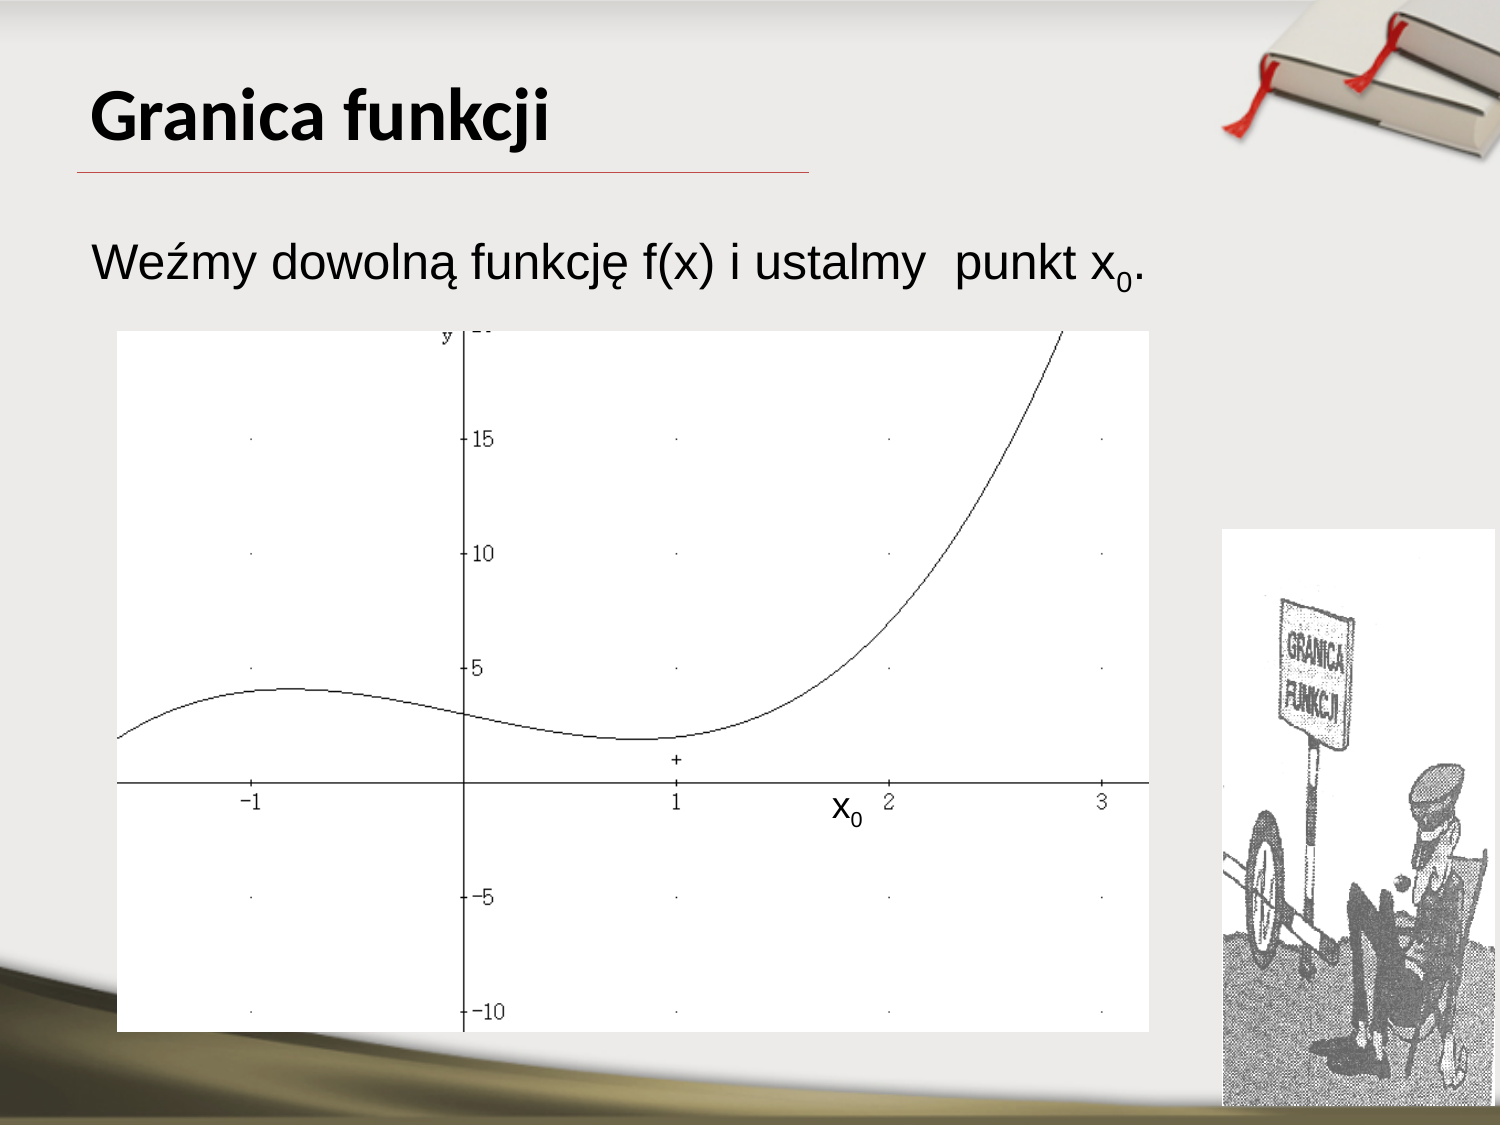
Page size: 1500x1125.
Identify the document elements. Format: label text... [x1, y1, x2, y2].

picture [0, 0, 1500, 1125]
text_box Weźmy dowolną funkcję f(x) i ustalmy punkt x0. [76, 222, 1176, 306]
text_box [116, 330, 1149, 1032]
title Granica funkcji [75, 45, 1425, 176]
